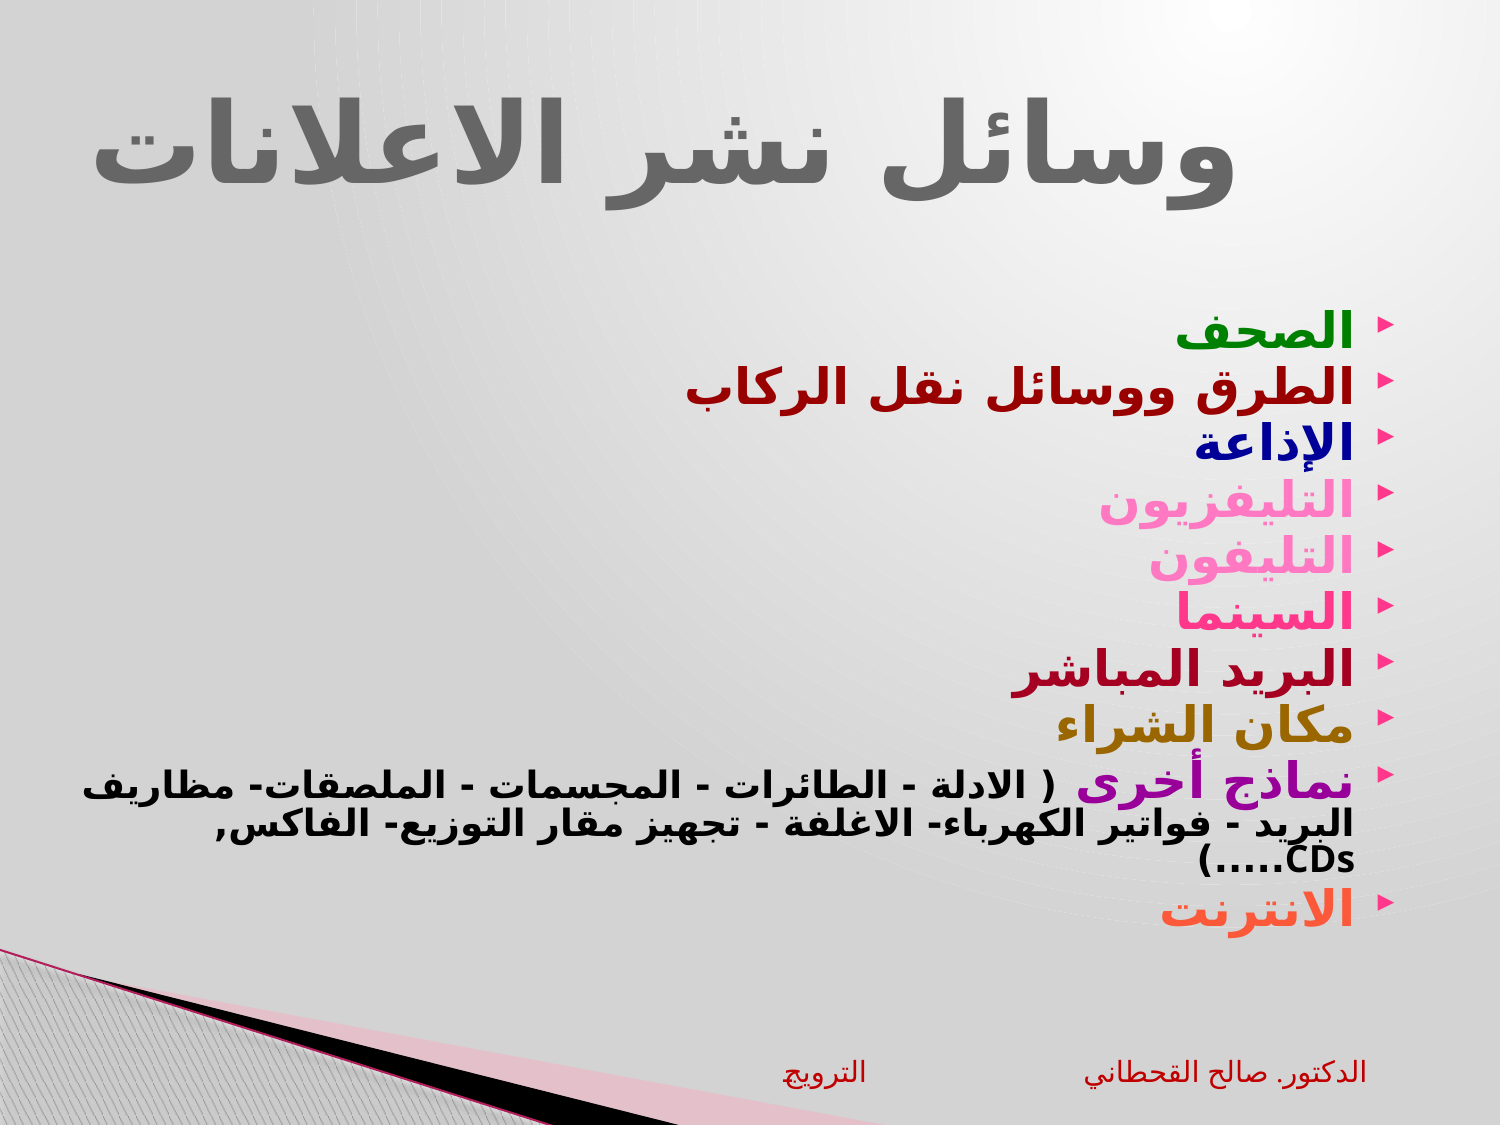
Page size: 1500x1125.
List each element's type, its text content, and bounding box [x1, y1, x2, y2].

list الصحف الطرق ووسائل نقل الركاب الإذاعة التليفزيون التليفون السينما البريد المباشر مكان الشراء نماذج أخرى ( الادلة - الطائرات - المجسمات - الملصقات- مظاريف البريد - فواتير الكهرباء- الاغلفة - تجهيز مقار التوزيع- الفاكس, CDs.....) الانترنت [53, 302, 1431, 1041]
title وسائل نشر الاعلانات [75, 45, 1425, 233]
footer الترويج الدكتور. صالح القحطاني [585, 1041, 1383, 1125]
